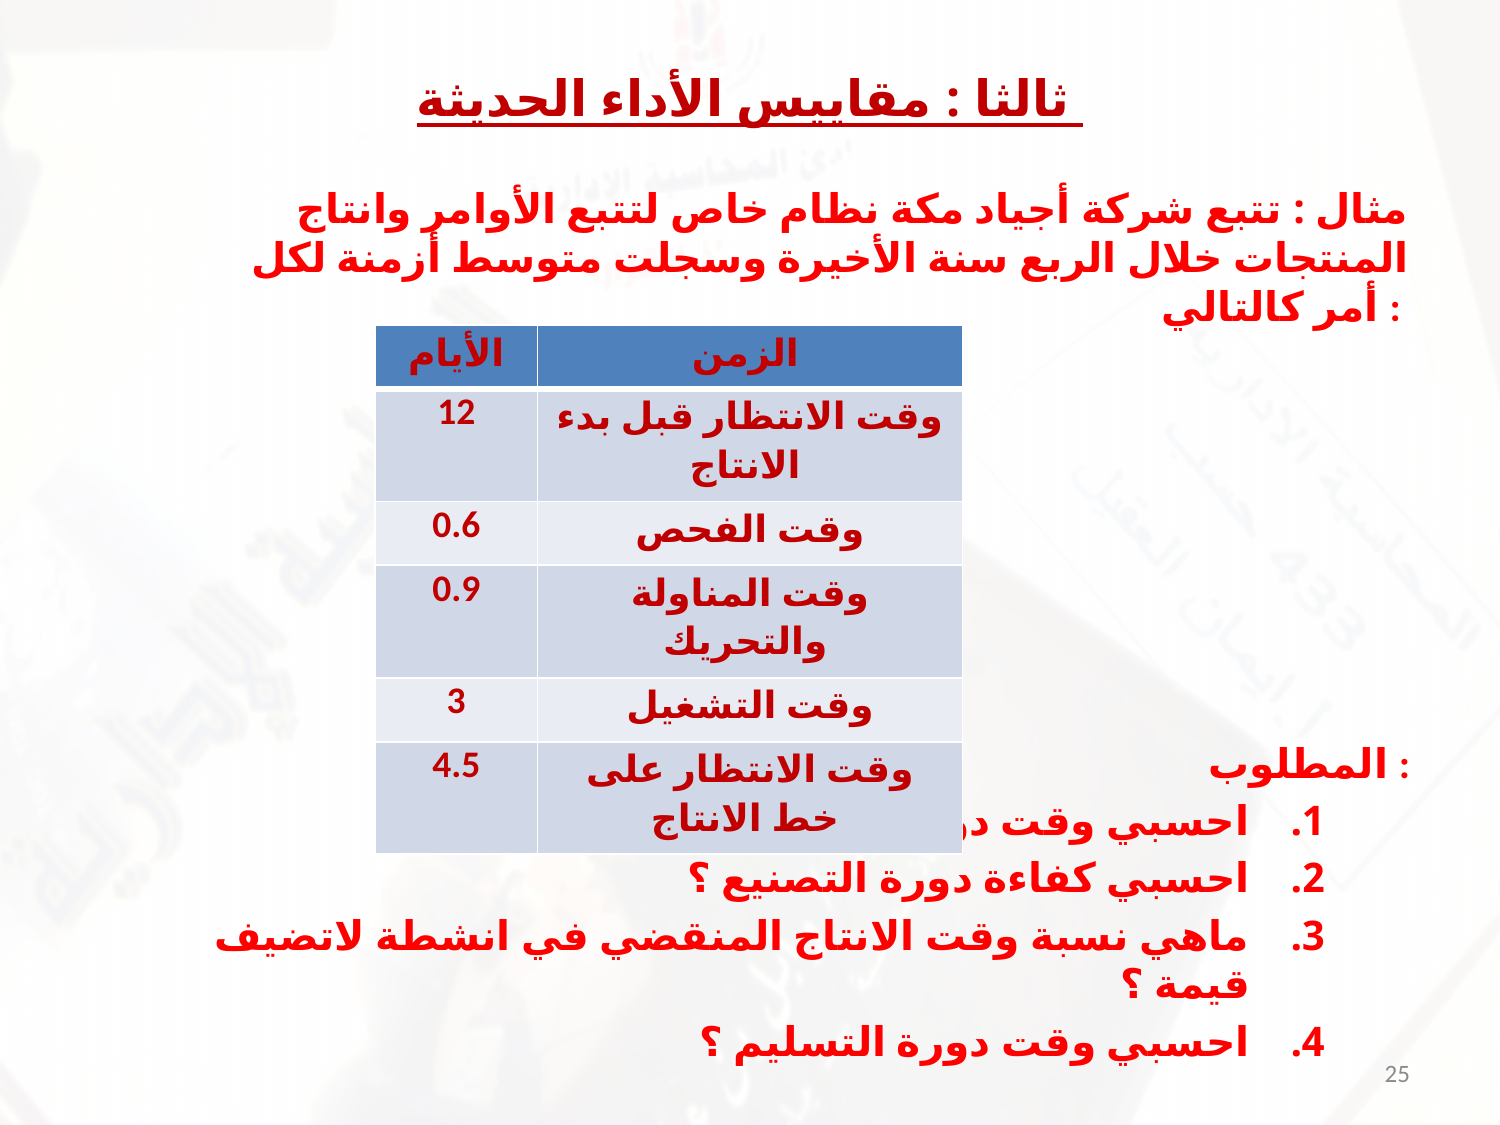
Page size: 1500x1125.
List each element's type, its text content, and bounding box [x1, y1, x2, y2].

table_cell وقت التشغيل [538, 679, 962, 741]
table_cell وقت الانتظار على خط الانتاج [538, 743, 962, 853]
table_cell 3 [376, 679, 537, 741]
slide_number 25 [1074, 1042, 1425, 1103]
table_cell 12 [376, 392, 537, 501]
table_cell وقت المناولة والتحريك [538, 566, 962, 677]
table_header الزمن [538, 326, 962, 386]
table_cell وقت الانتظار قبل بدء الانتاج [538, 392, 962, 501]
title ثالثا : مقاييس الأداء الحديثة [75, 24, 1425, 168]
table_cell 4.5 [376, 743, 537, 853]
table_cell وقت الفحص [538, 502, 962, 564]
list مثال : تتبع شركة أجياد مكة نظام خاص لتتبع الأوامر وانتاج المنتجات خلال الربع سنة الأخيرة وسجلت متوسط أزمنة لكل أمر كالتالي : المطلوب : احسبي وقت دورة المخرجات ( التصنيع ) ؟ احسبي كفاءة دورة التصنيع ؟ ماهي نسبة وقت الانتاج المنقضي في انشطة لاتضيف قيمة ؟ احسبي وقت دورة التسليم ؟ [99, 174, 1425, 1075]
table_header الأيام [376, 326, 537, 386]
table_cell 0.9 [376, 566, 537, 677]
table_cell 0.6 [376, 502, 537, 564]
